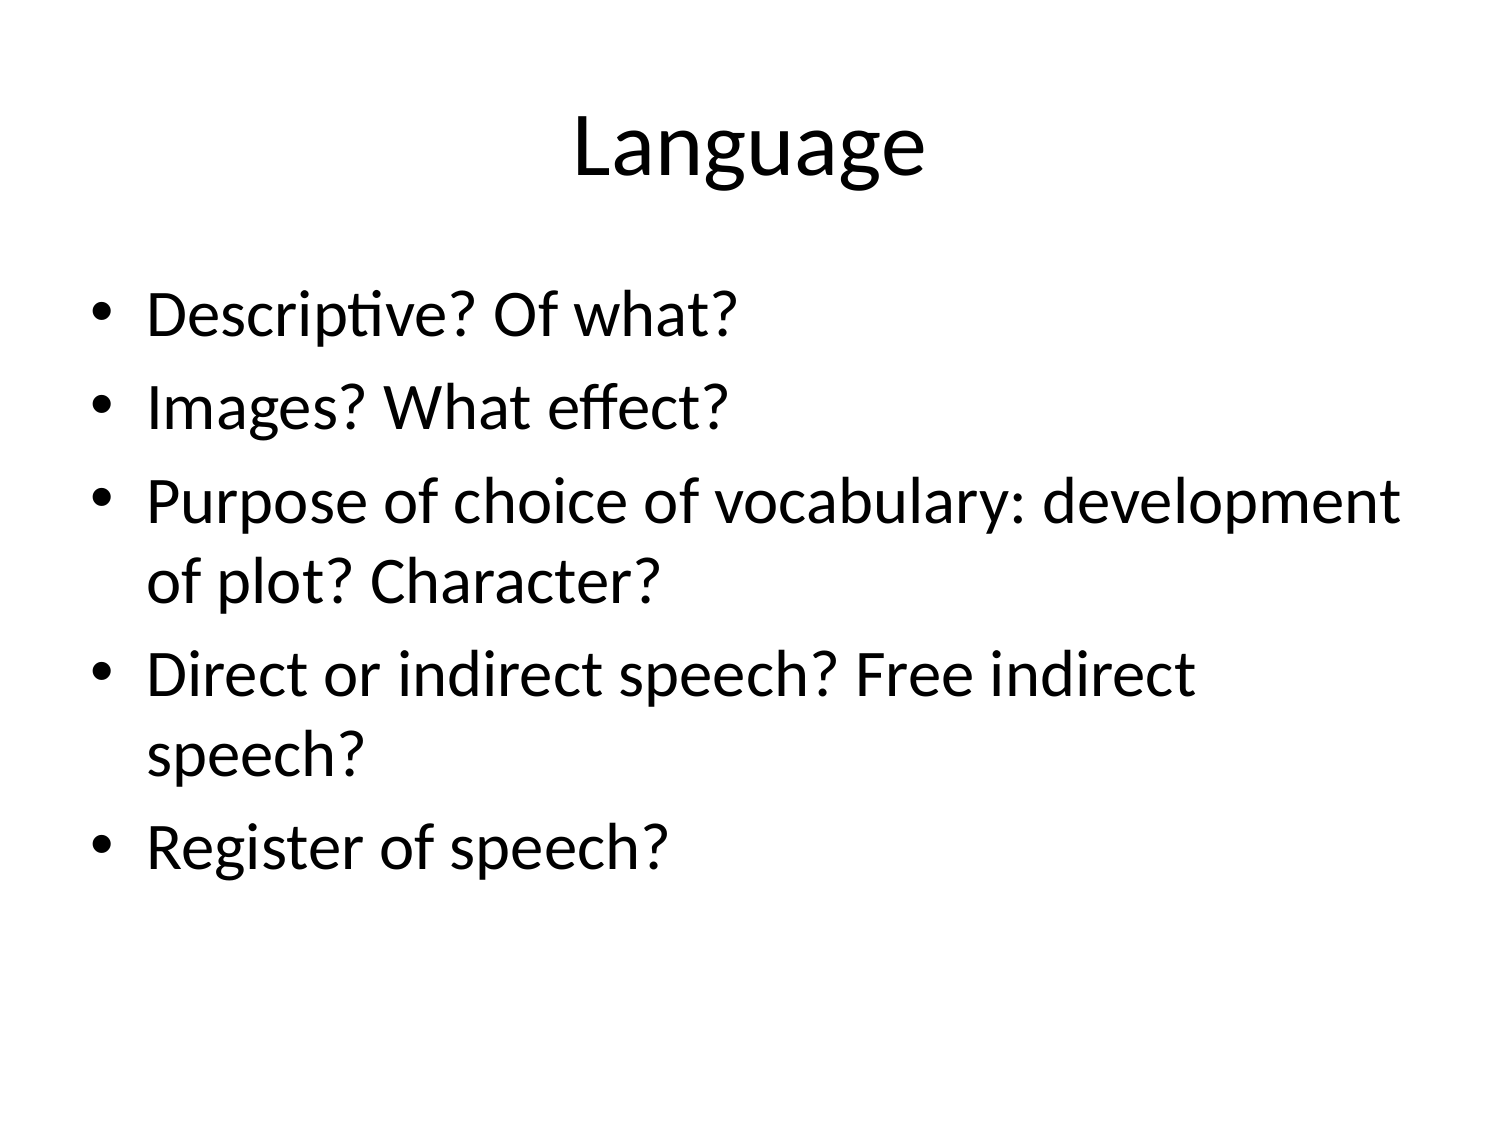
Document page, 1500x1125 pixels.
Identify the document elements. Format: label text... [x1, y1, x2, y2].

list Descriptive? Of what? Images? What effect? Purpose of choice of vocabulary: development of plot? Character? Direct or indirect speech? Free indirect speech? Register of speech? [75, 262, 1425, 1005]
title Language [75, 45, 1425, 233]
